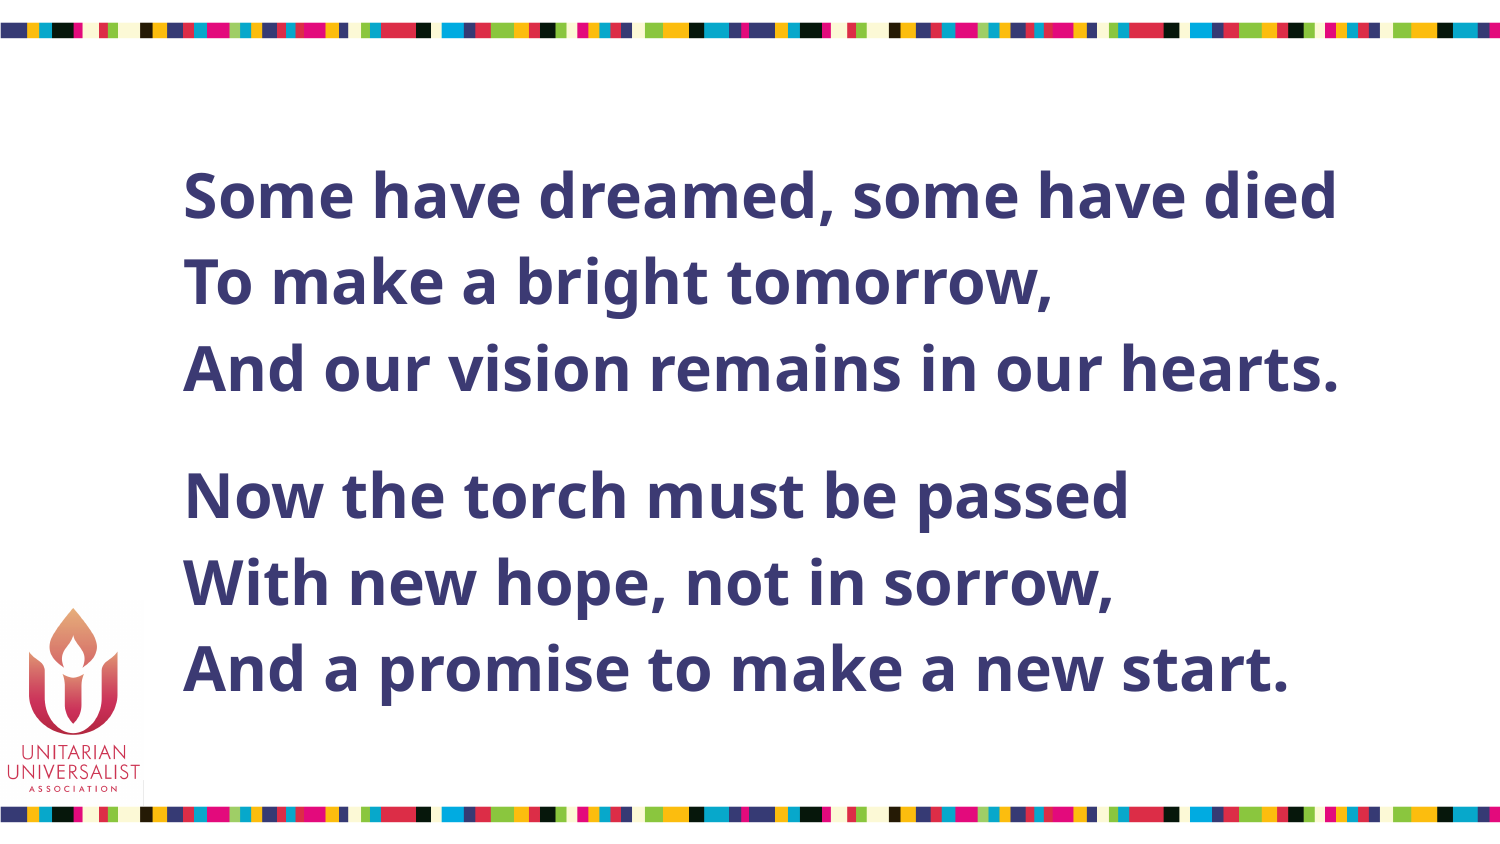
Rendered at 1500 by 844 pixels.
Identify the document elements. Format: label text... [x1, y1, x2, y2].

picture [0, 600, 1500, 824]
picture [0, 22, 1500, 40]
text_box Some have dreamed, some have died To make a bright tomorrow, And our vision remains in our hearts. Now the torch must be passed With new hope, not in sorrow, And a promise to make a new start. [168, 129, 1421, 719]
